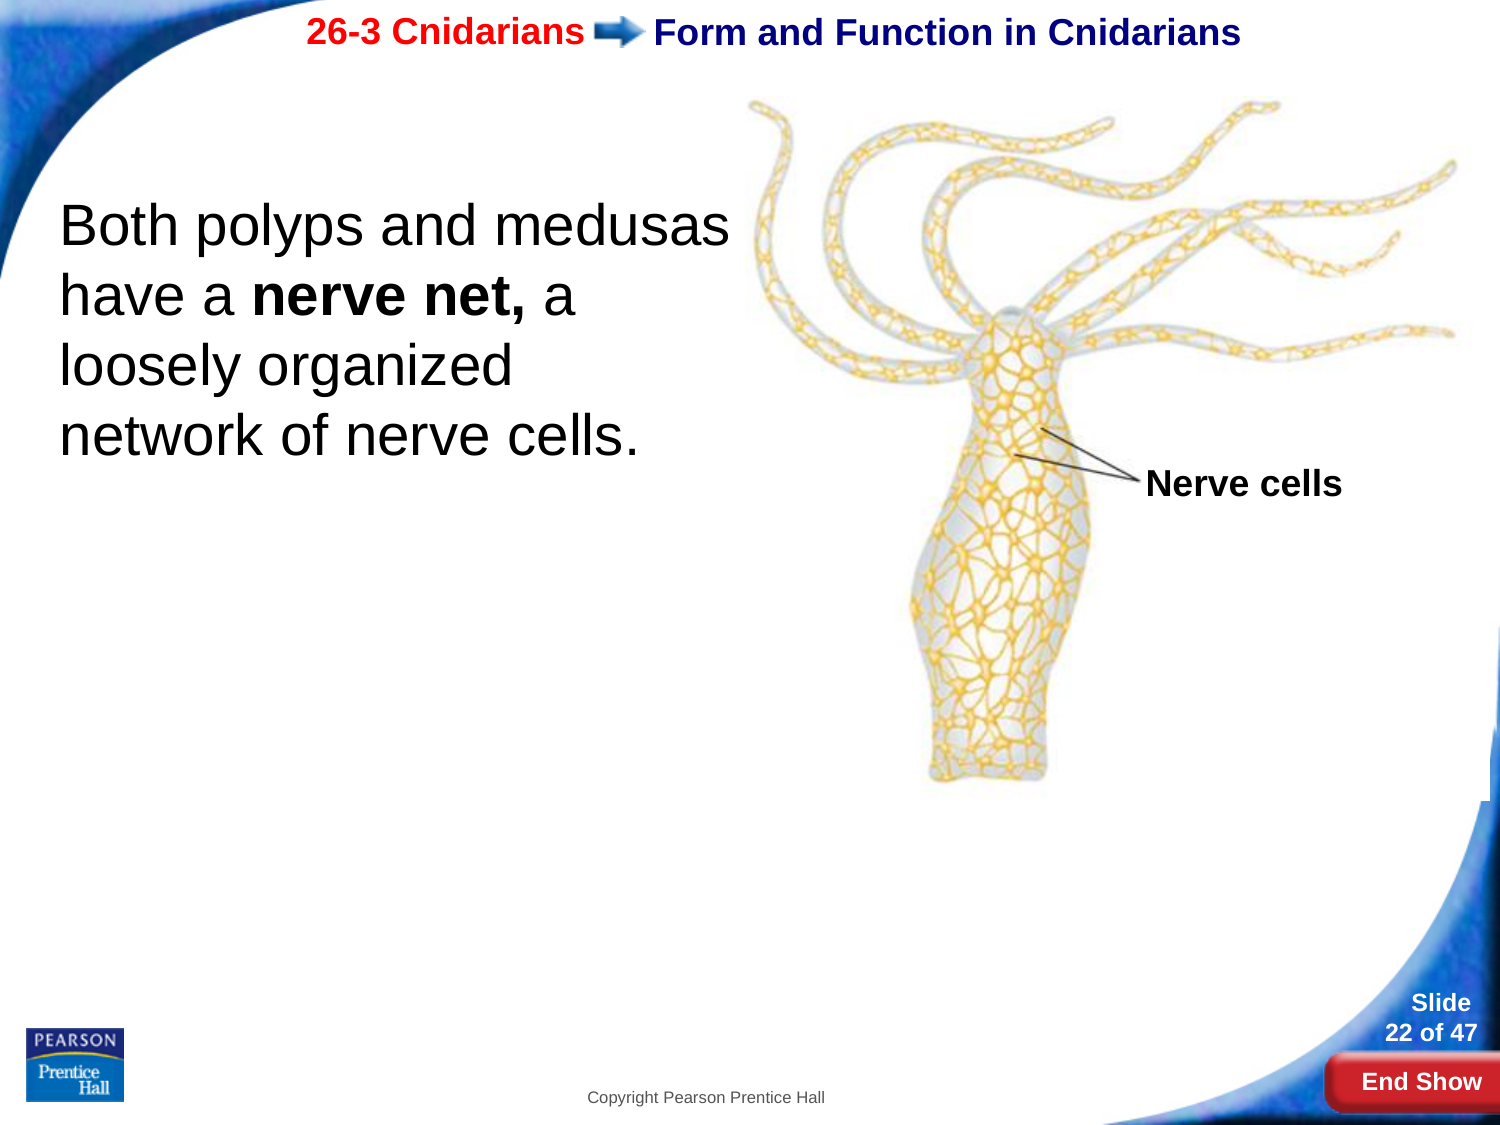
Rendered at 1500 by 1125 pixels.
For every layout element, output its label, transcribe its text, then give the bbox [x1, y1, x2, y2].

title Form and Function in Cnidarians [638, 0, 1308, 76]
footer Copyright Pearson Prentice Hall [468, 1078, 945, 1105]
picture [0, 0, 1500, 1125]
list Both polyps and medusas have a nerve net, a loosely organized network of nerve cells. [44, 179, 751, 976]
